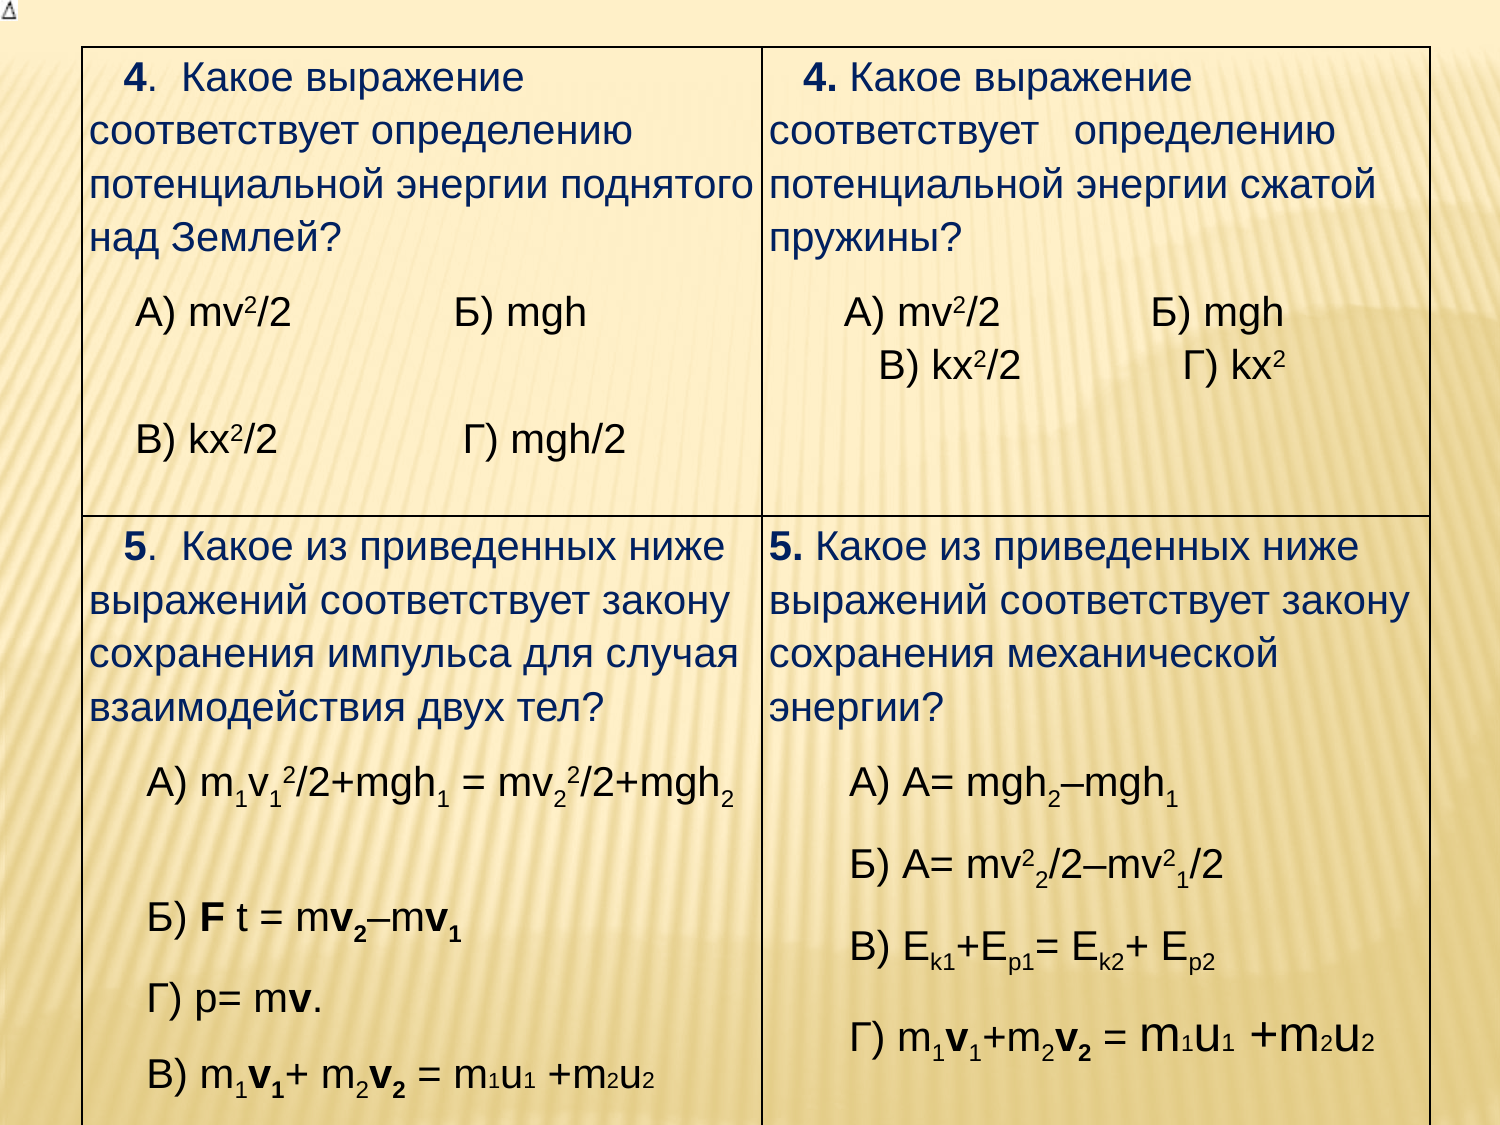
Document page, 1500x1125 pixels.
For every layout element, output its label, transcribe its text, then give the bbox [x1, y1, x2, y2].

table_cell 5. Какое из приведенных ниже выражений соответствует закону сохранения импульса для случая взаимодействия двух тел? А) m1v12/2+mgh1 = mv22/2+mgh2 Б) F t = mv2–mv1 Г) р= mv. В) m1v1+ m2v2 = m1u1 +m2u2 [83, 517, 761, 1125]
table_cell 5. Какое из приведенных ниже выражений соответствует закону сохранения механической энергии? А) А= mgh2–mgh1 Б) А= mv22/2–mv21/2 В) Еk1+Еp1= Еk2+ Еp2 Г) m1v1+m2v2 = m1u1 +m2u2 [763, 517, 1429, 1125]
picture [0, 0, 18, 21]
table_header 4. Какое выражение соответствует определению потенциальной энергии сжатой пружины? А) mv2/2 Б) mgh В) kx2/2 Г) kx2 [763, 48, 1429, 515]
table_header 4. Какое выражение соответствует определению потенциальной энергии поднятого над Землей? А) mv2/2 Б) mgh В) kx2/2 Г) mgh/2 [83, 48, 761, 515]
